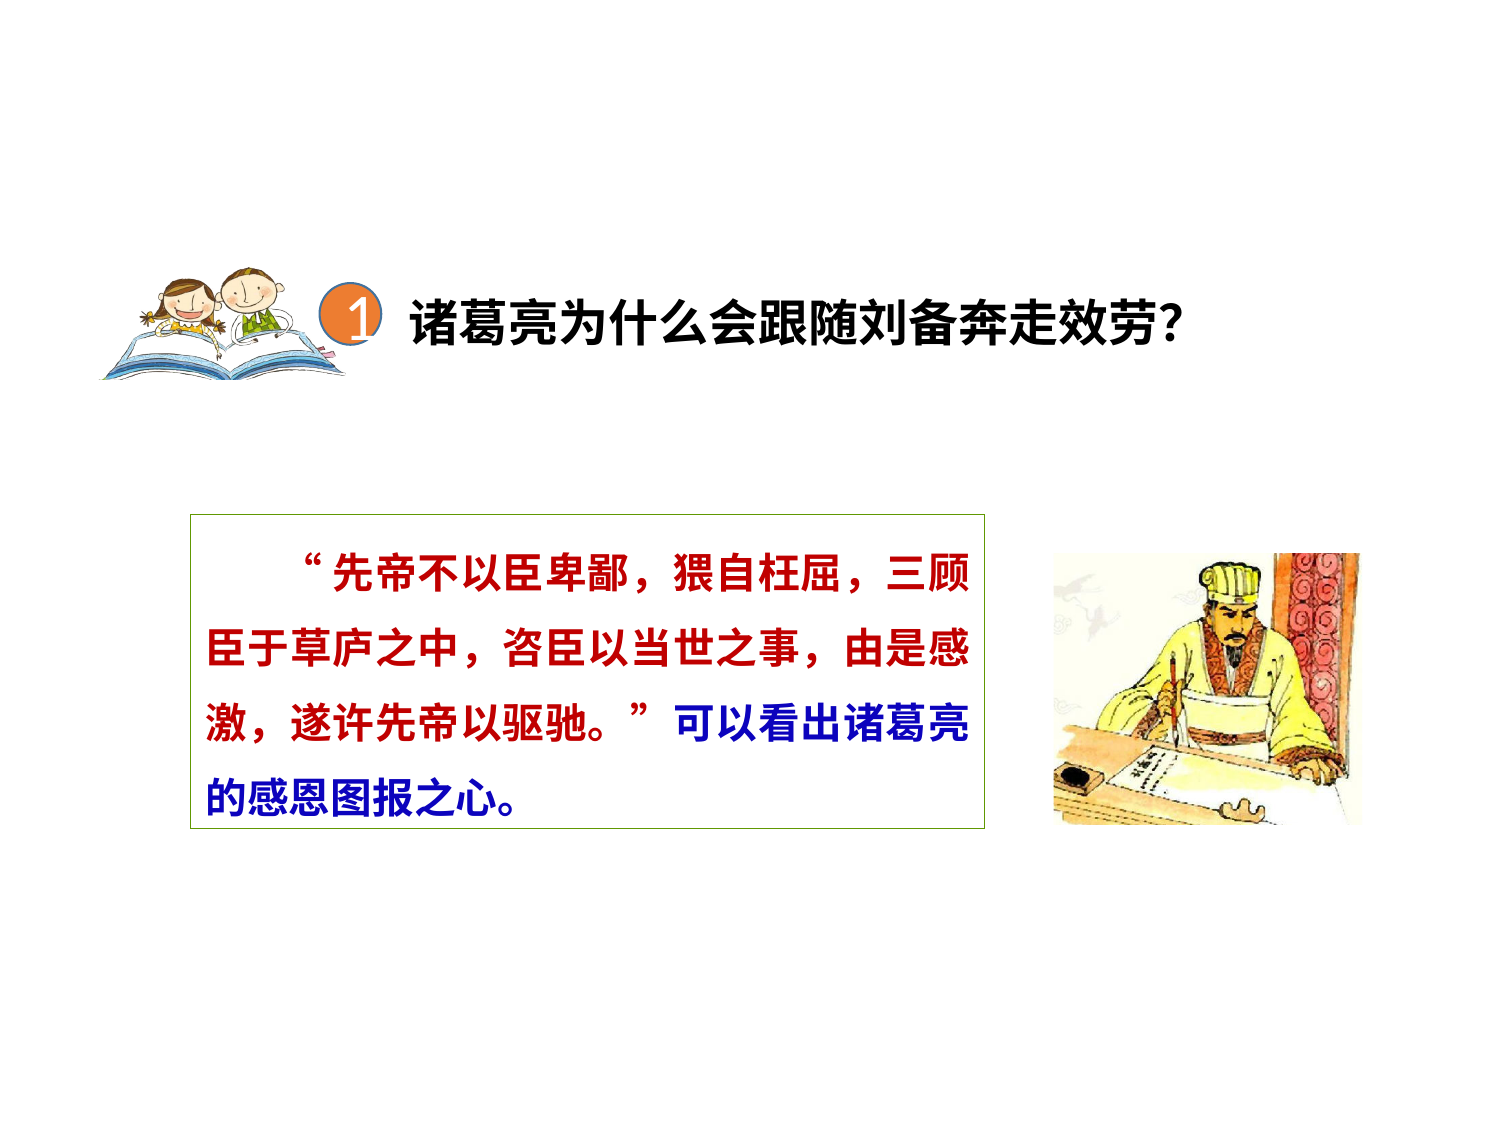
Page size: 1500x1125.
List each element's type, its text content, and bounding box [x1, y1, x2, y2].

text_box 诸葛亮为什么会跟随刘备奔走效劳？ [394, 253, 1232, 359]
picture [1053, 553, 1363, 825]
text_box 1 [346, 282, 383, 346]
text_box “先帝不以臣卑鄙，猥自枉屈，三顾臣于草庐之中，咨臣以当世之事，由是感激，遂许先帝以驱驰。”可以看出诸葛亮的感恩图报之心。 [190, 514, 985, 829]
picture [98, 265, 346, 380]
